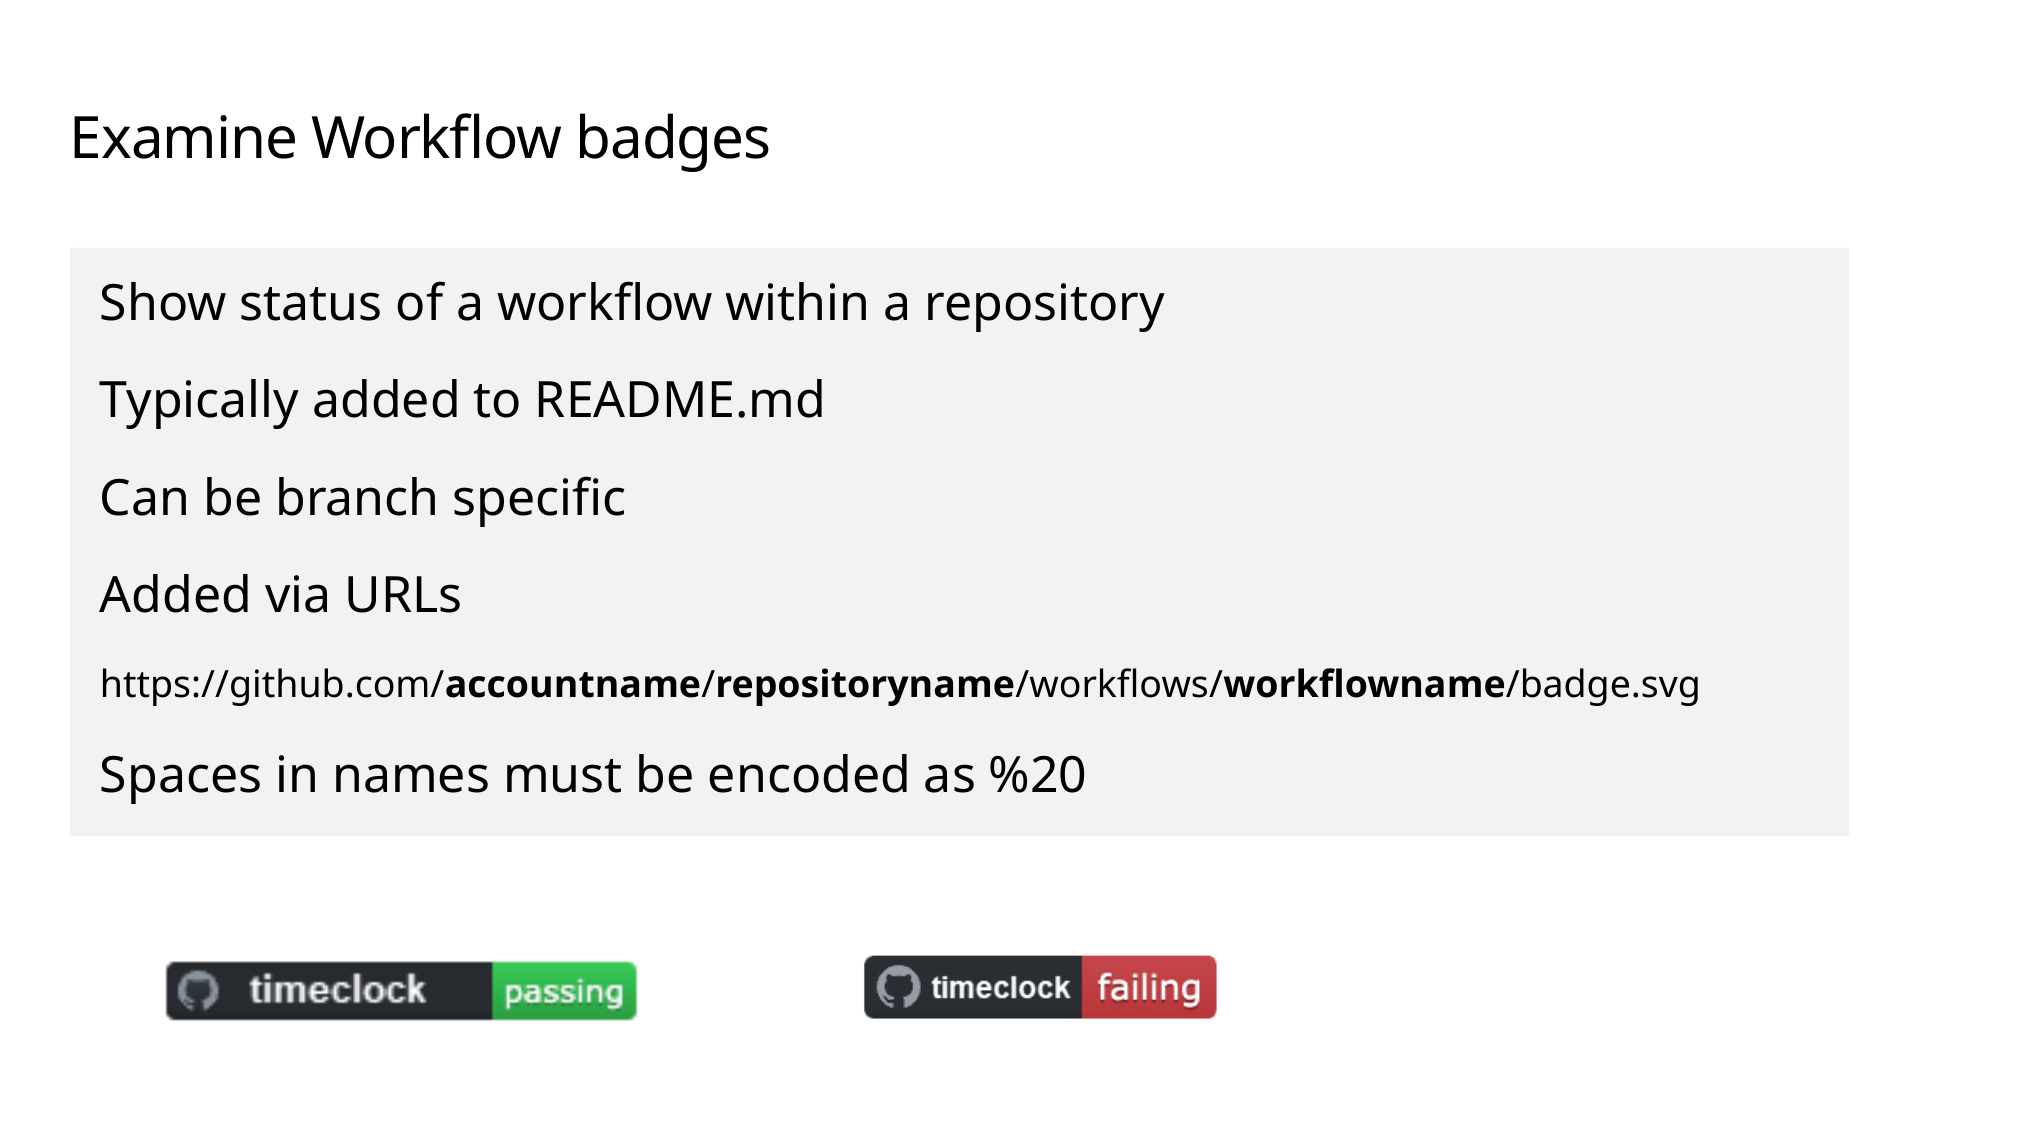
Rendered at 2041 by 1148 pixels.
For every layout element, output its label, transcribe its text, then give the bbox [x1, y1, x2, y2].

picture [851, 933, 1231, 1044]
picture [153, 933, 649, 1044]
text_box Show status of a workflow within a repository Typically added to README.md Can be branch specific Added via URLs https://github.com/accountname/repositoryname/workflows/workflowname/badge.svg Spaces in names must be encoded as %20 [69, 247, 1849, 837]
title Examine Workflow badges [70, 103, 1969, 172]
